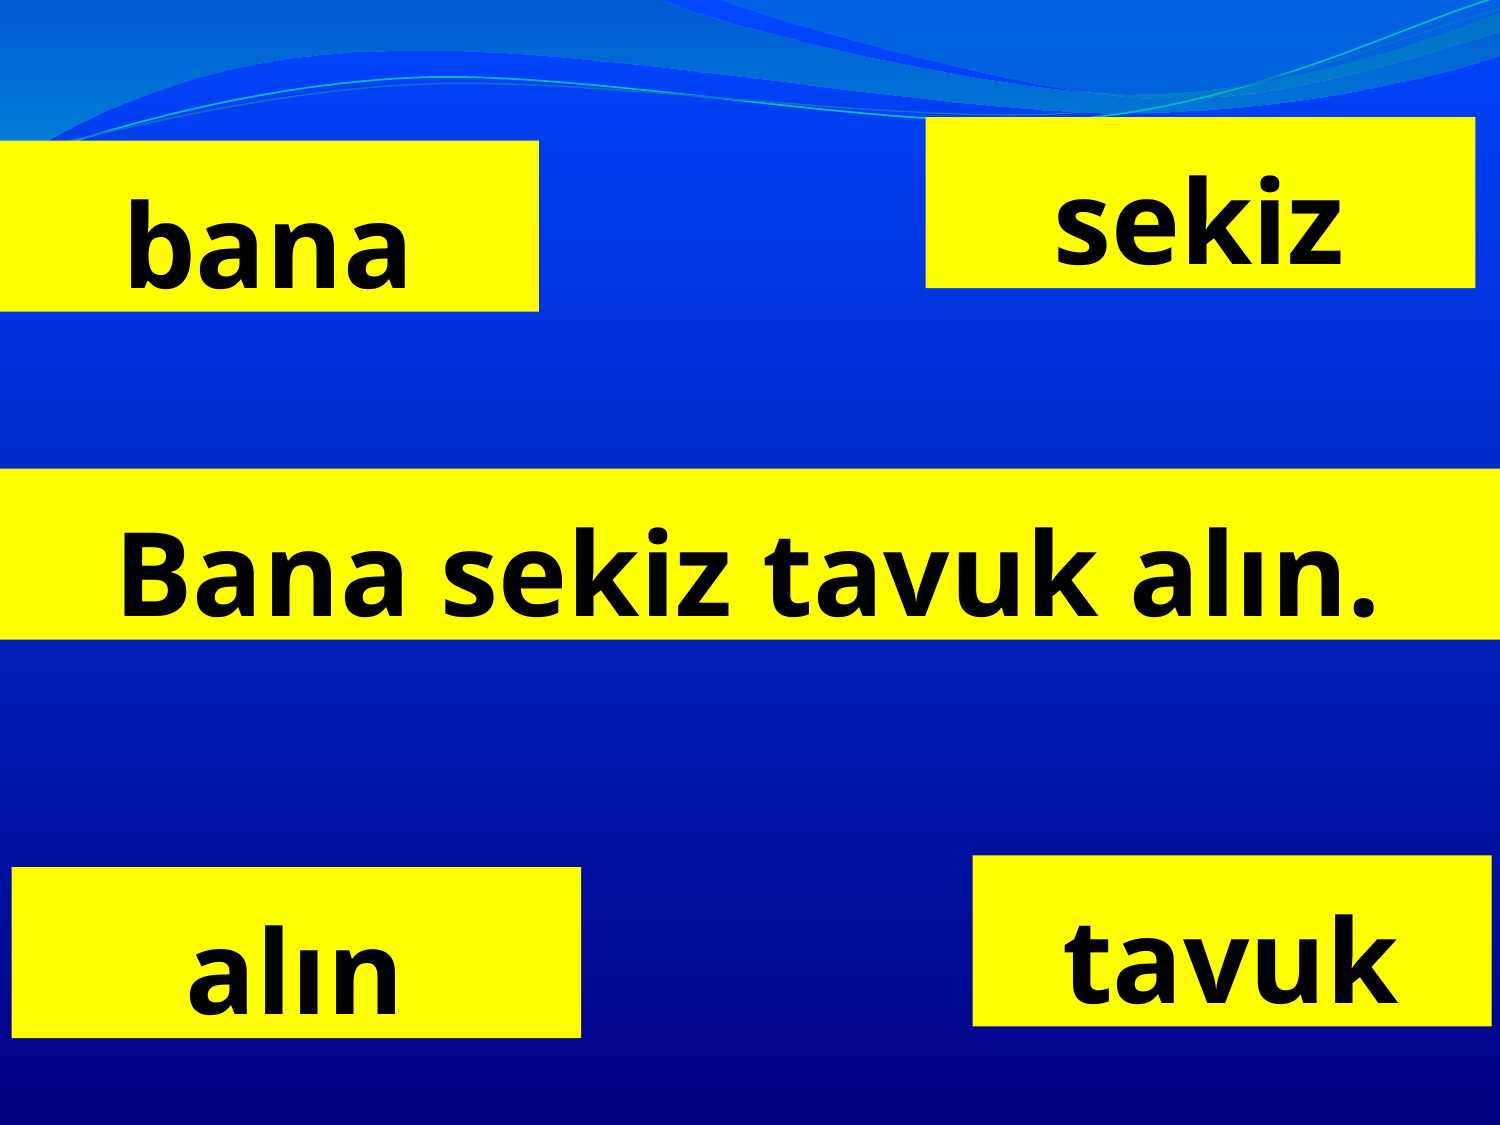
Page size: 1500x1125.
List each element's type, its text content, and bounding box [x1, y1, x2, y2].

title bana [0, 140, 540, 312]
text_box Bana sekiz tavuk alın. [0, 468, 1500, 640]
text_box sekiz [925, 117, 1476, 289]
text_box tavuk [972, 855, 1492, 1027]
text_box alın [11, 867, 582, 1039]
